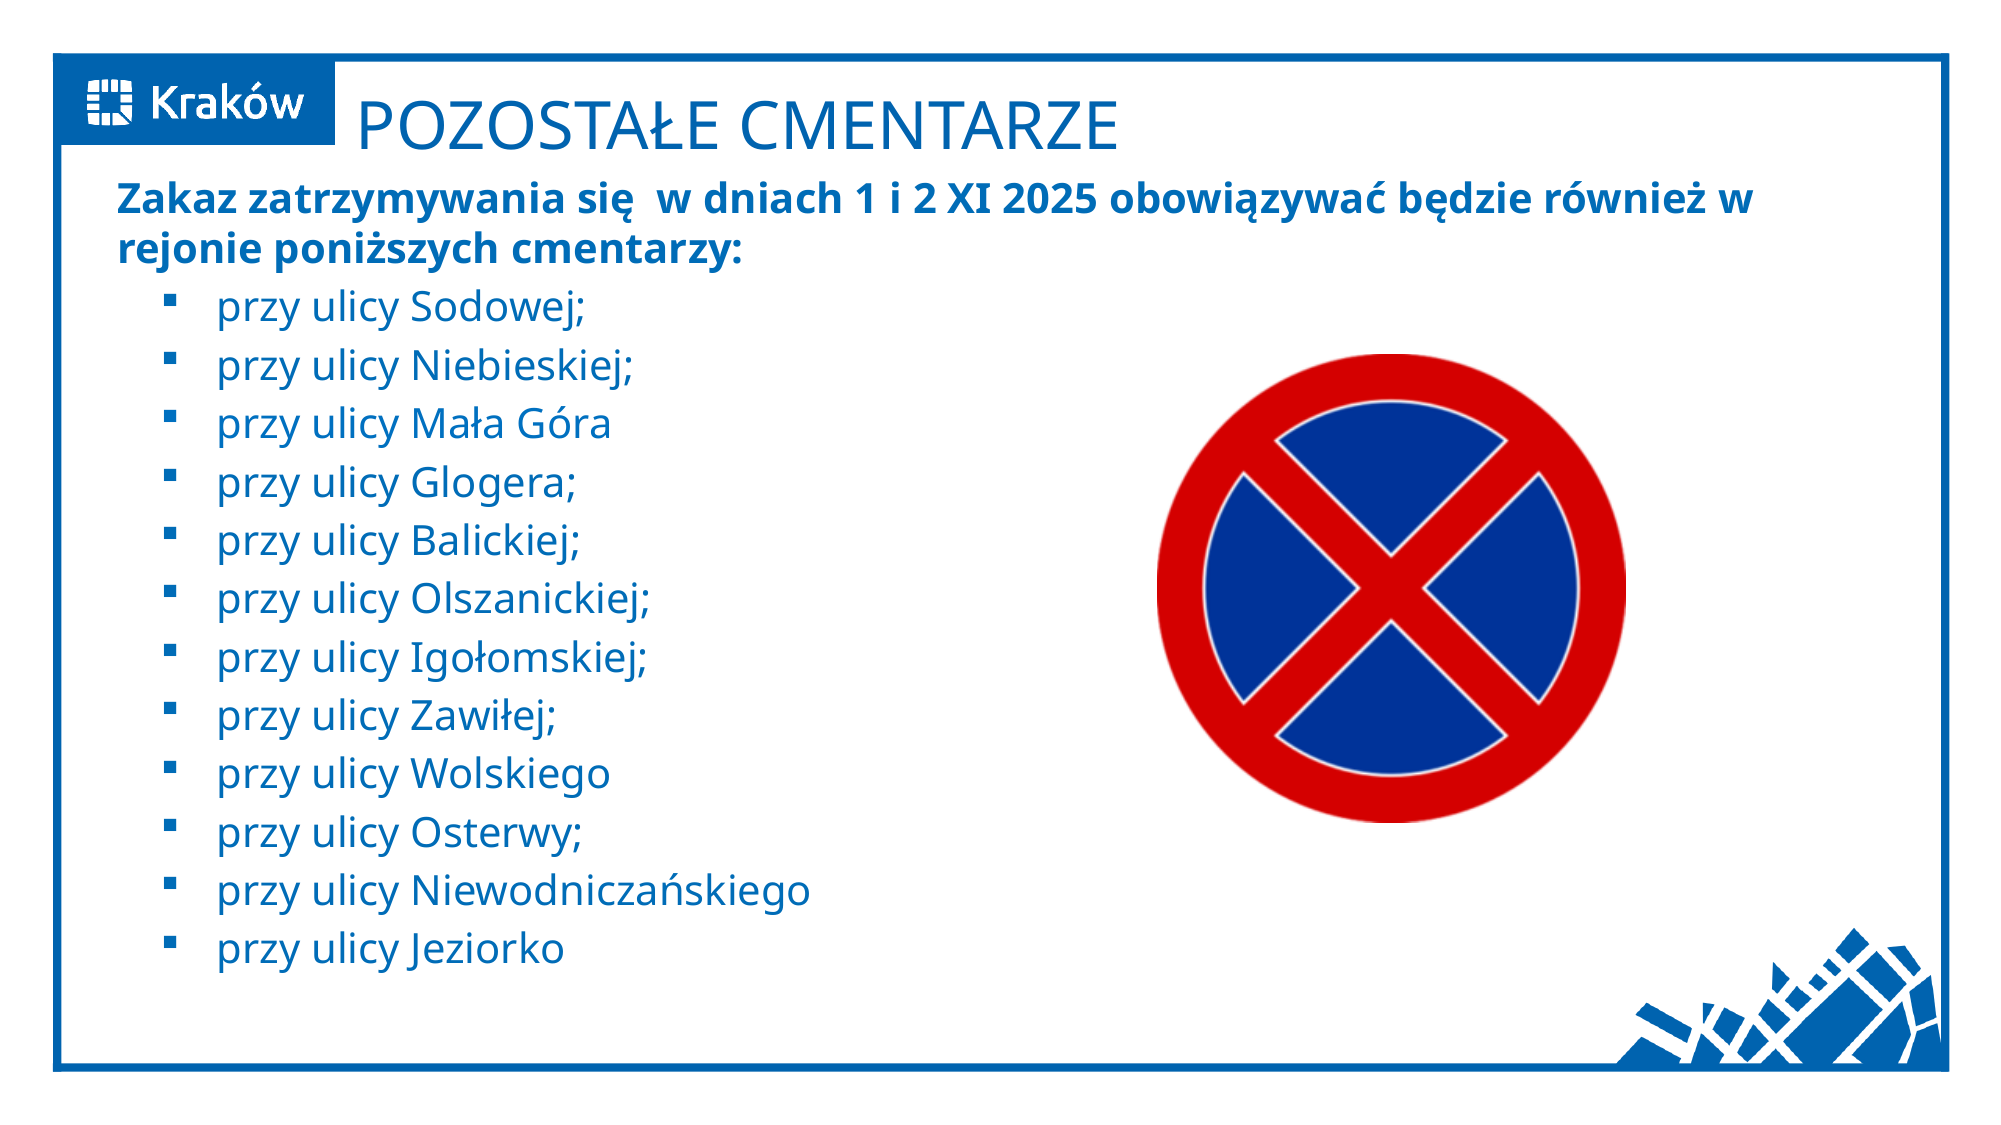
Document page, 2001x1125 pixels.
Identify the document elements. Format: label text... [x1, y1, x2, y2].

picture [56, 59, 335, 145]
picture [1156, 353, 1626, 824]
title POZOSTAŁE CMENTARZE [340, 67, 1863, 164]
text_box Zakaz zatrzymywania się w dniach 1 i 2 XI 2025 obowiązywać będzie również w rejonie poniższych cmentarzy: przy ulicy Sodowej; przy ulicy Niebieskiej; przy ulicy Mała Góra przy ulicy Glogera; przy ulicy Balickiej; przy ulicy Olszanickiej; przy ulicy Igołomskiej; przy ulicy Zawiłej; przy ulicy Wolskiego przy ulicy Osterwy; przy ulicy Niewodniczańskiego przy ulicy Jeziorko [102, 164, 1893, 980]
picture [1610, 925, 1941, 1063]
